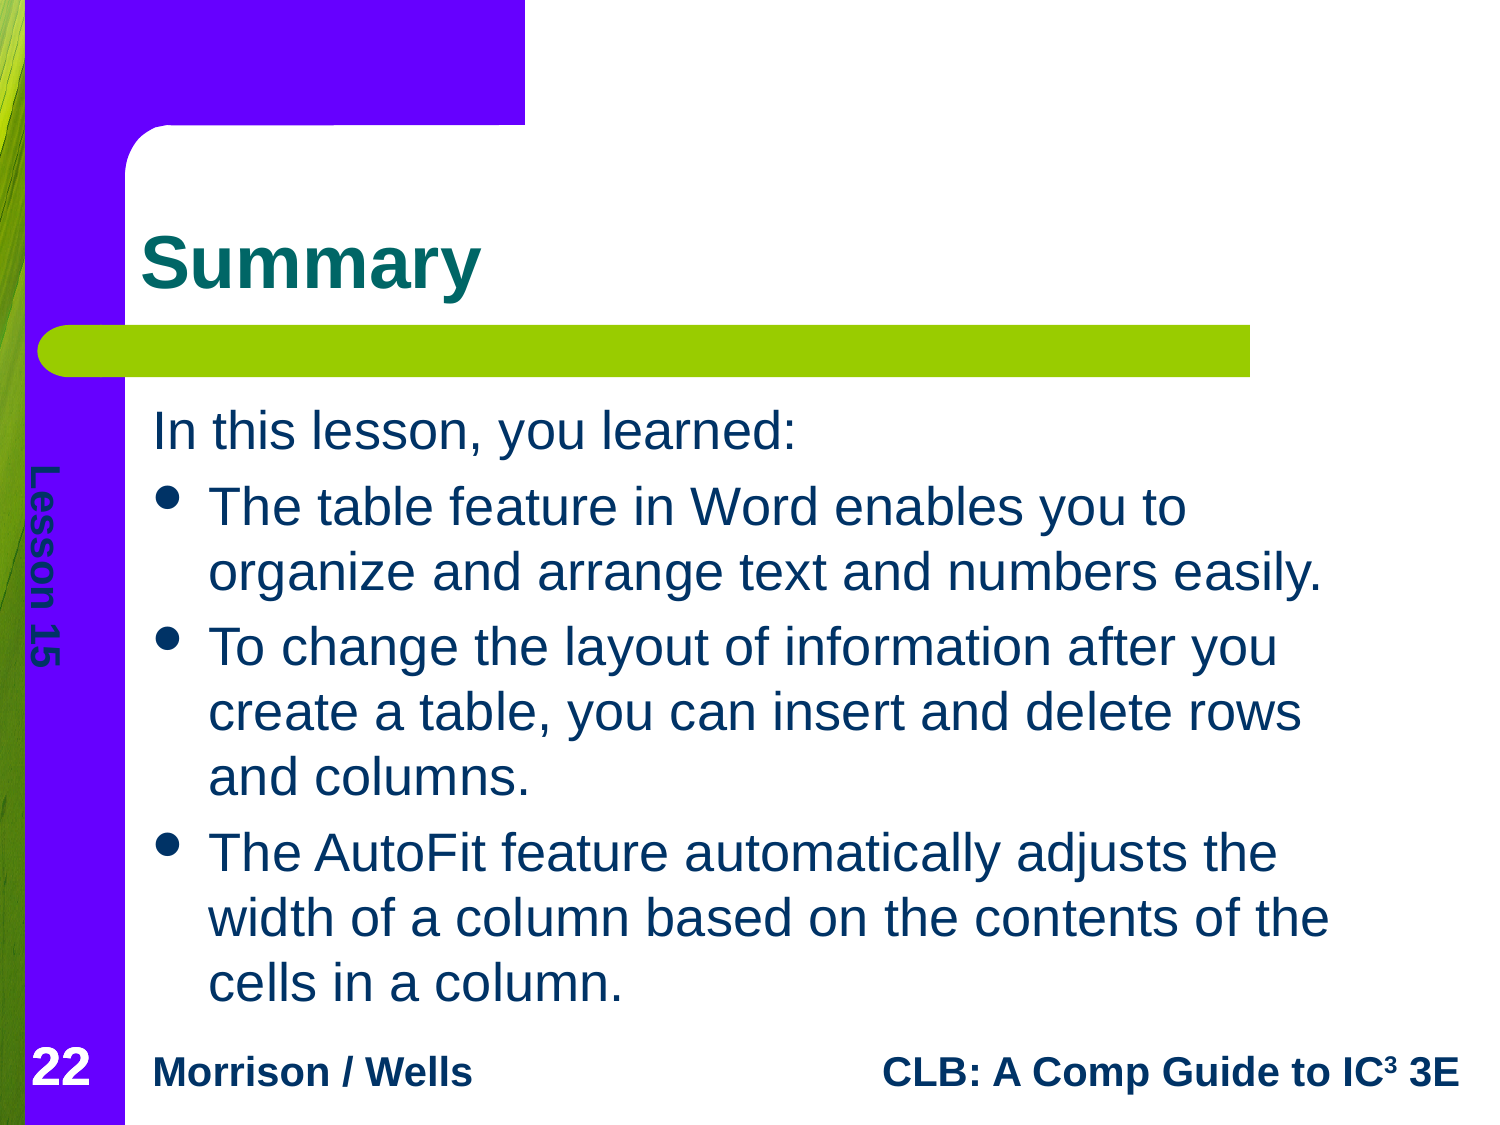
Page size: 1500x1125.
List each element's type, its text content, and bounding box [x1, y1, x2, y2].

title Summary [124, 124, 1426, 313]
picture [0, 0, 25, 1125]
text_box 22 [13, 1023, 111, 1105]
list In this lesson, you learned: The table feature in Word enables you to organize and arrange text and numbers easily. To change the layout of information after you create a table, you can insert and delete rows and columns. The AutoFit feature automatically adjusts the width of a column based on the contents of the cells in a column. [137, 387, 1400, 999]
